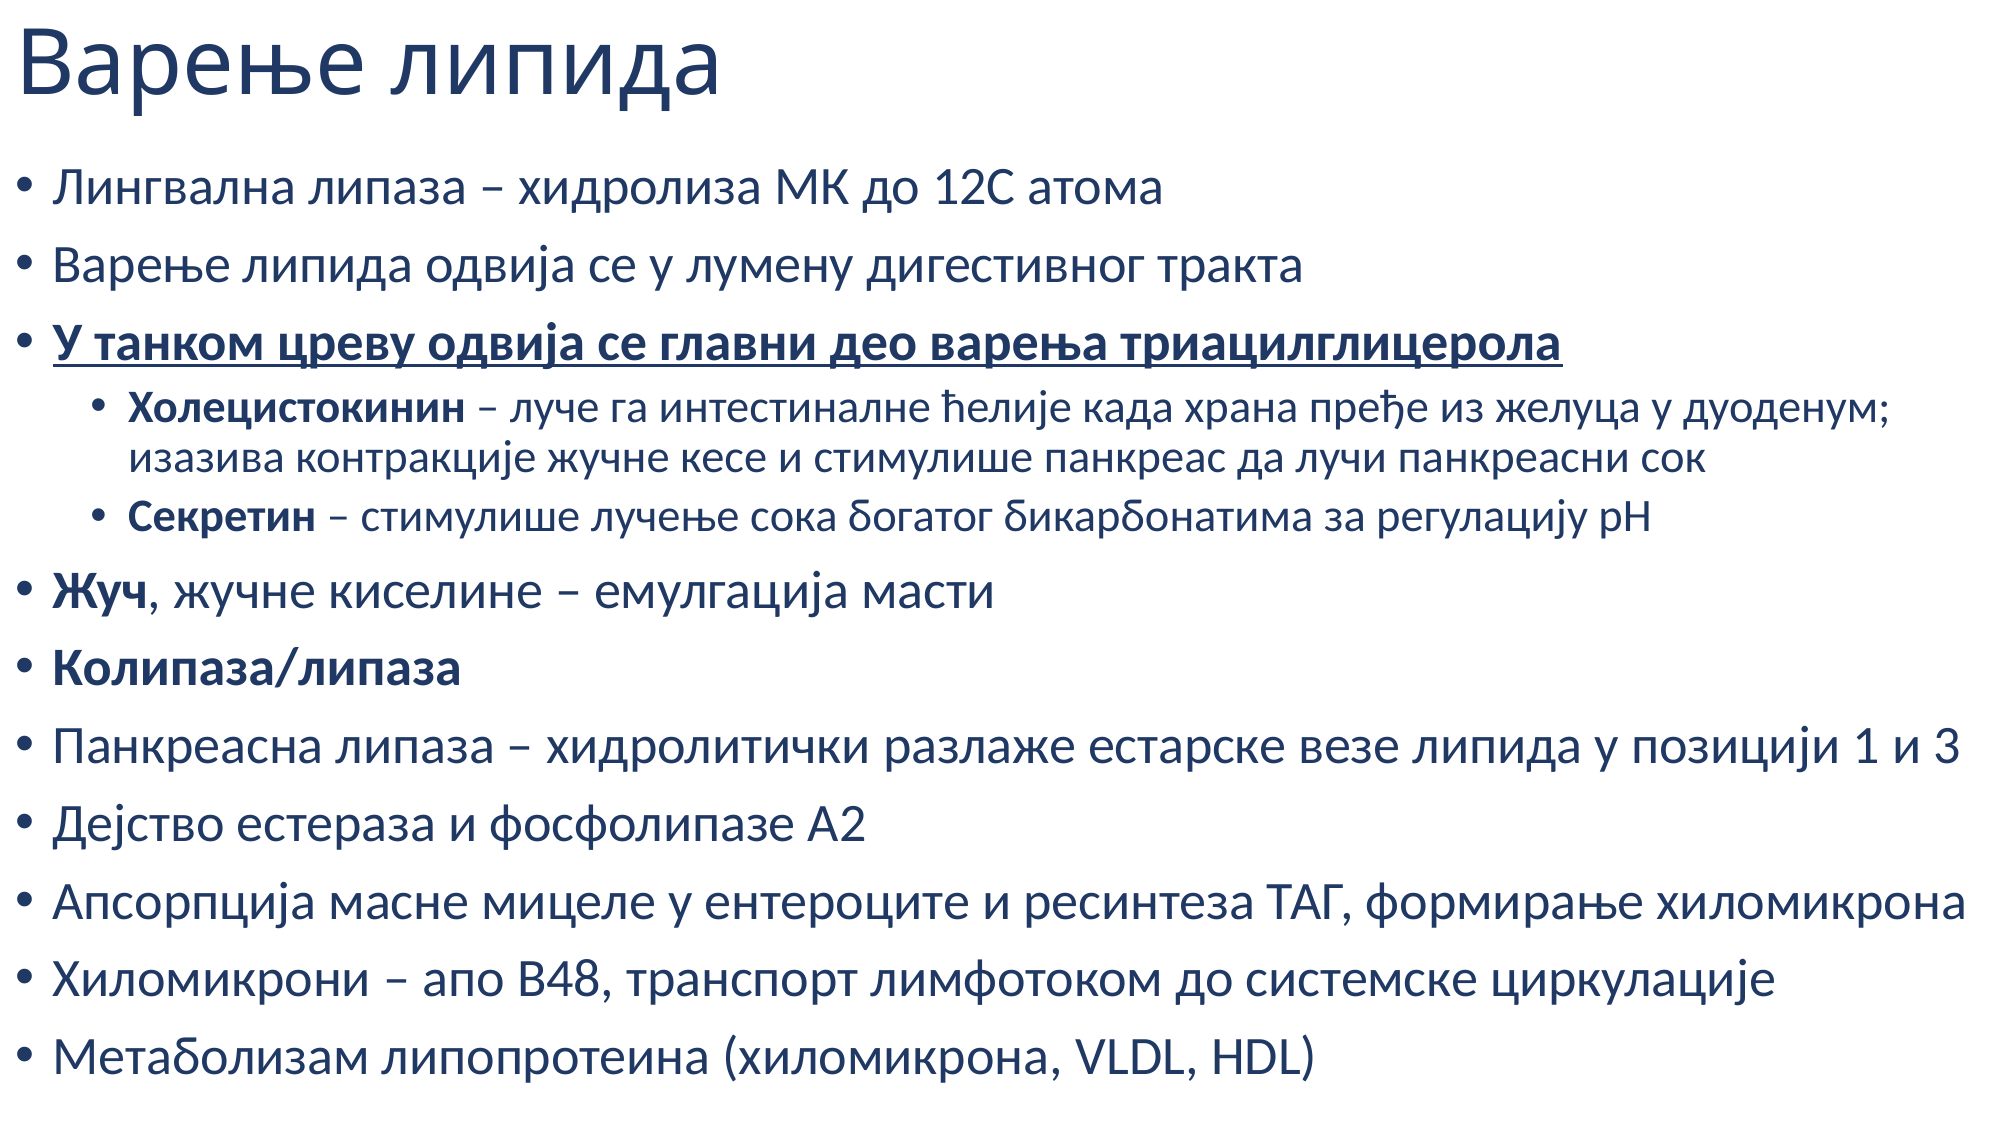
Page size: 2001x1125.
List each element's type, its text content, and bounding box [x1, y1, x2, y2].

title Варење липида [0, 0, 1725, 130]
list Лингвална липаза – хидролиза МК до 12С атома Варење липида одвија се у лумену дигестивног тракта У танком цреву одвија се главни део варења триацилглицерола Холецистокинин – луче га интестиналне ћелије када храна пређе из желуца у дуоденум; изазива контракције жучне кесе и стимулише панкреас да лучи панкреасни сок Секретин – стимулише лучење сока богатог бикарбонатима за регулацију рН Жуч, жучне киселине – емулгација масти Колипаза/липаза Панкреасна липаза – хидролитички разлаже естарске везе липида у позицији 1 и 3 Дејство естераза и фосфолипазе А2 Апсорпција масне мицеле у ентероците и ресинтеза ТАГ, формирање хиломикрона Хиломикрони – апо В48, транспорт лимфотоком до системске циркулације Метаболизам липопротеина (хиломикрона, VLDL, HDL) [0, 150, 2000, 1125]
